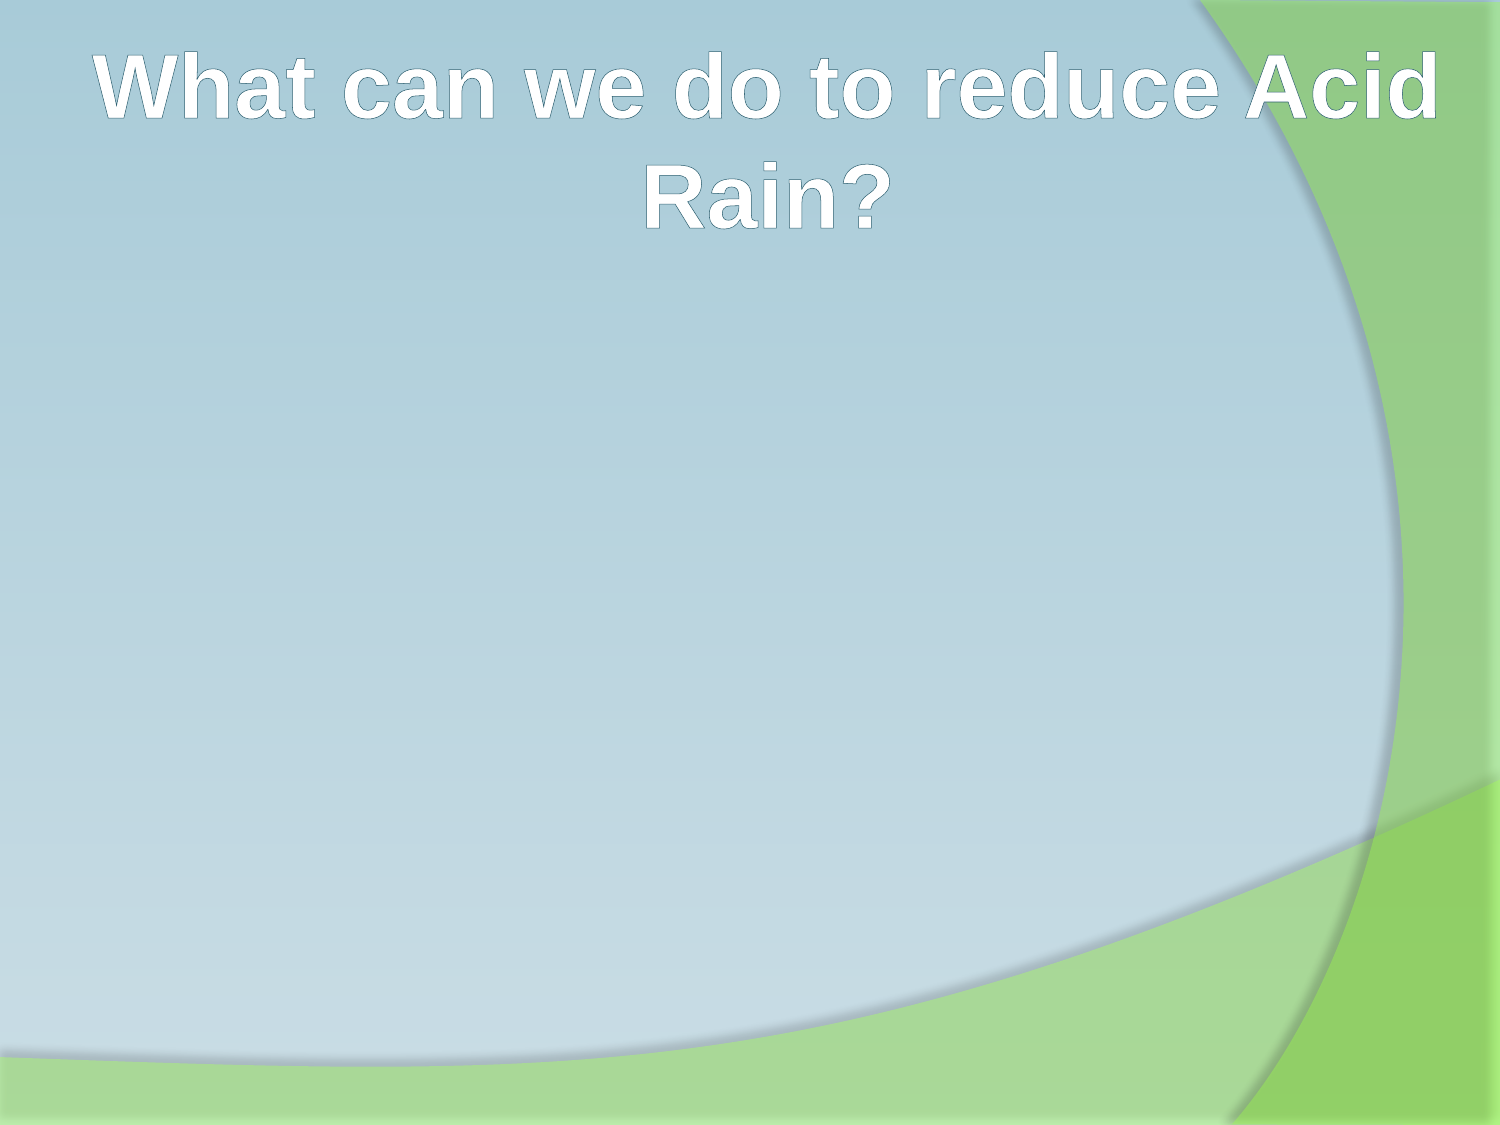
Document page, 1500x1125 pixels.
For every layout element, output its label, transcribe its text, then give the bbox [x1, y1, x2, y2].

text_box What can we do to reduce Acid Rain? [53, 19, 1483, 254]
